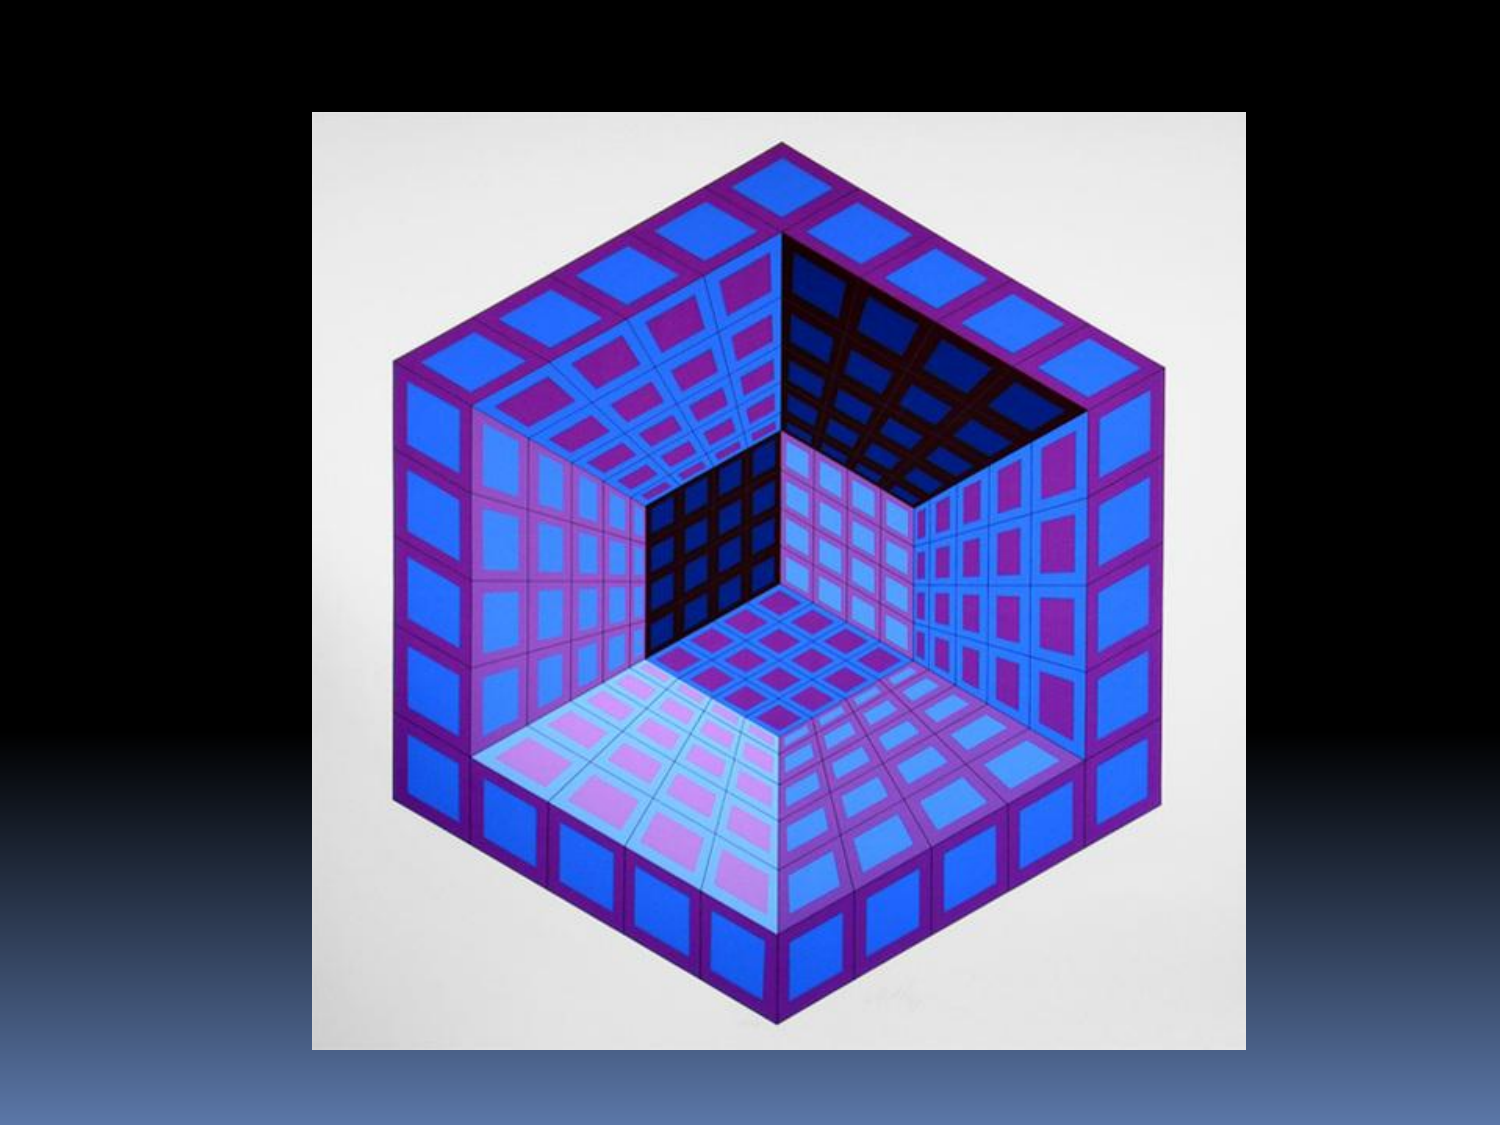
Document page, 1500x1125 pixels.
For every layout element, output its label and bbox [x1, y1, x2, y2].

picture [311, 112, 1246, 1051]
